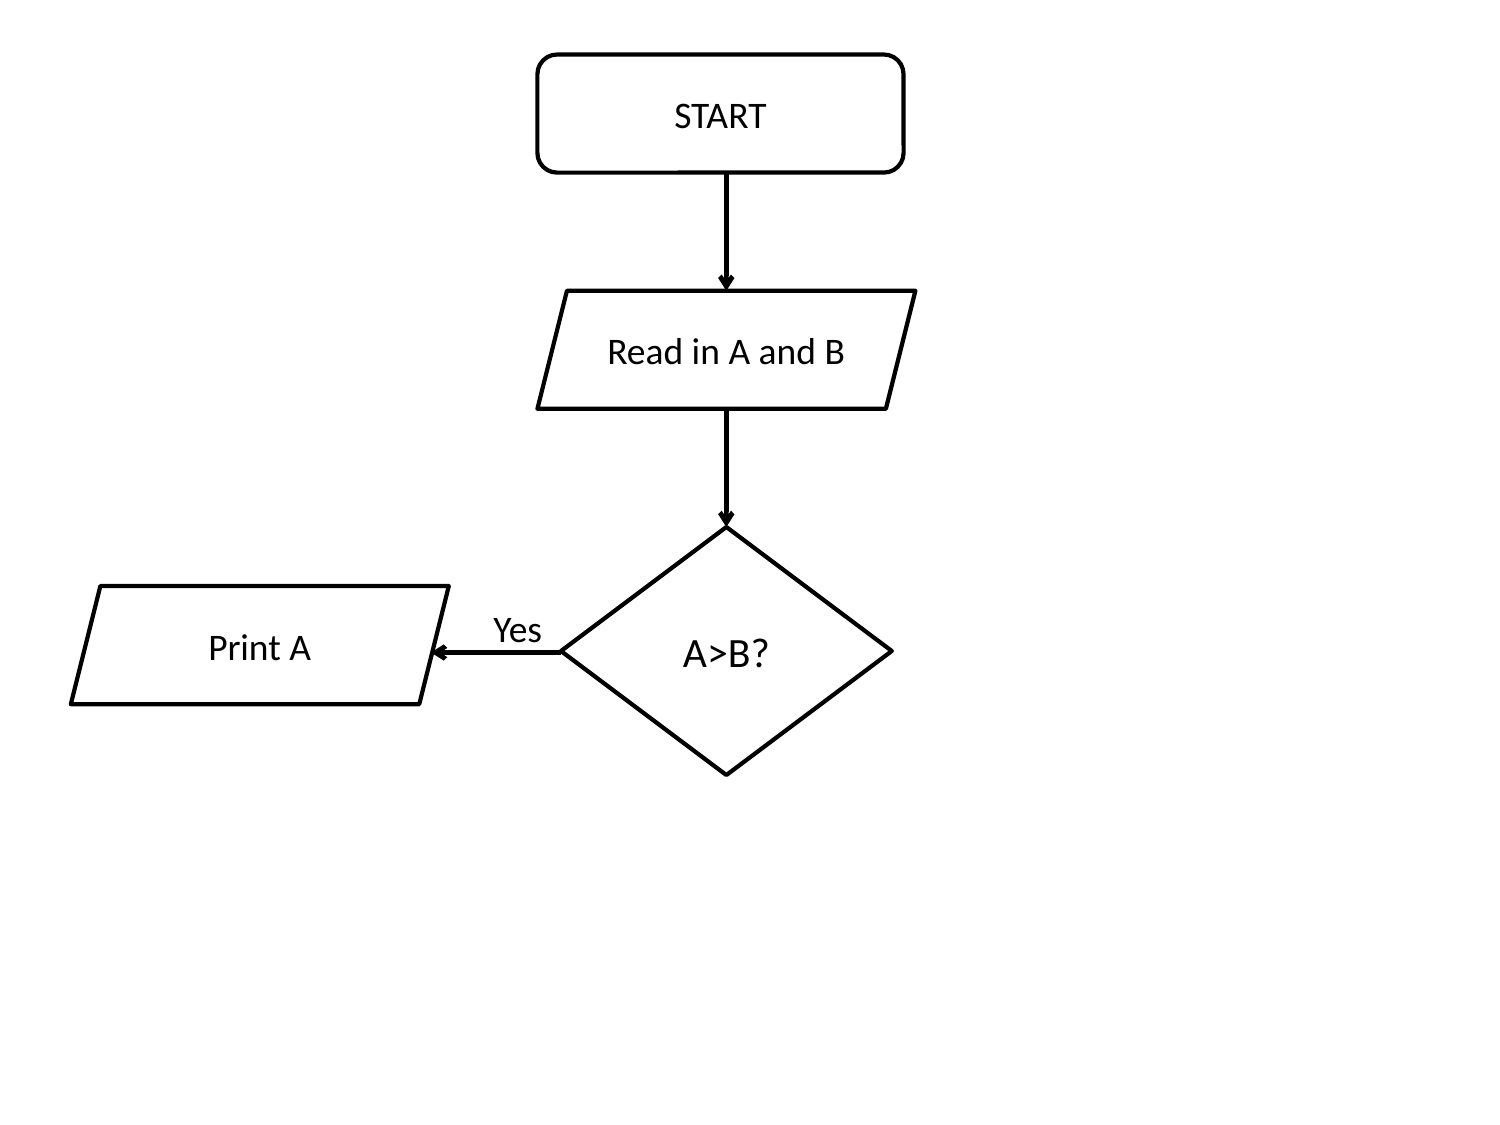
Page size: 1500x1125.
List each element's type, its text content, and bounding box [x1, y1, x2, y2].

text_box Print A [68, 583, 451, 707]
text_box START [535, 52, 906, 175]
text_box Read in A and B [535, 288, 918, 411]
text_box Yes [478, 597, 558, 651]
text_box A>B? [559, 527, 894, 777]
